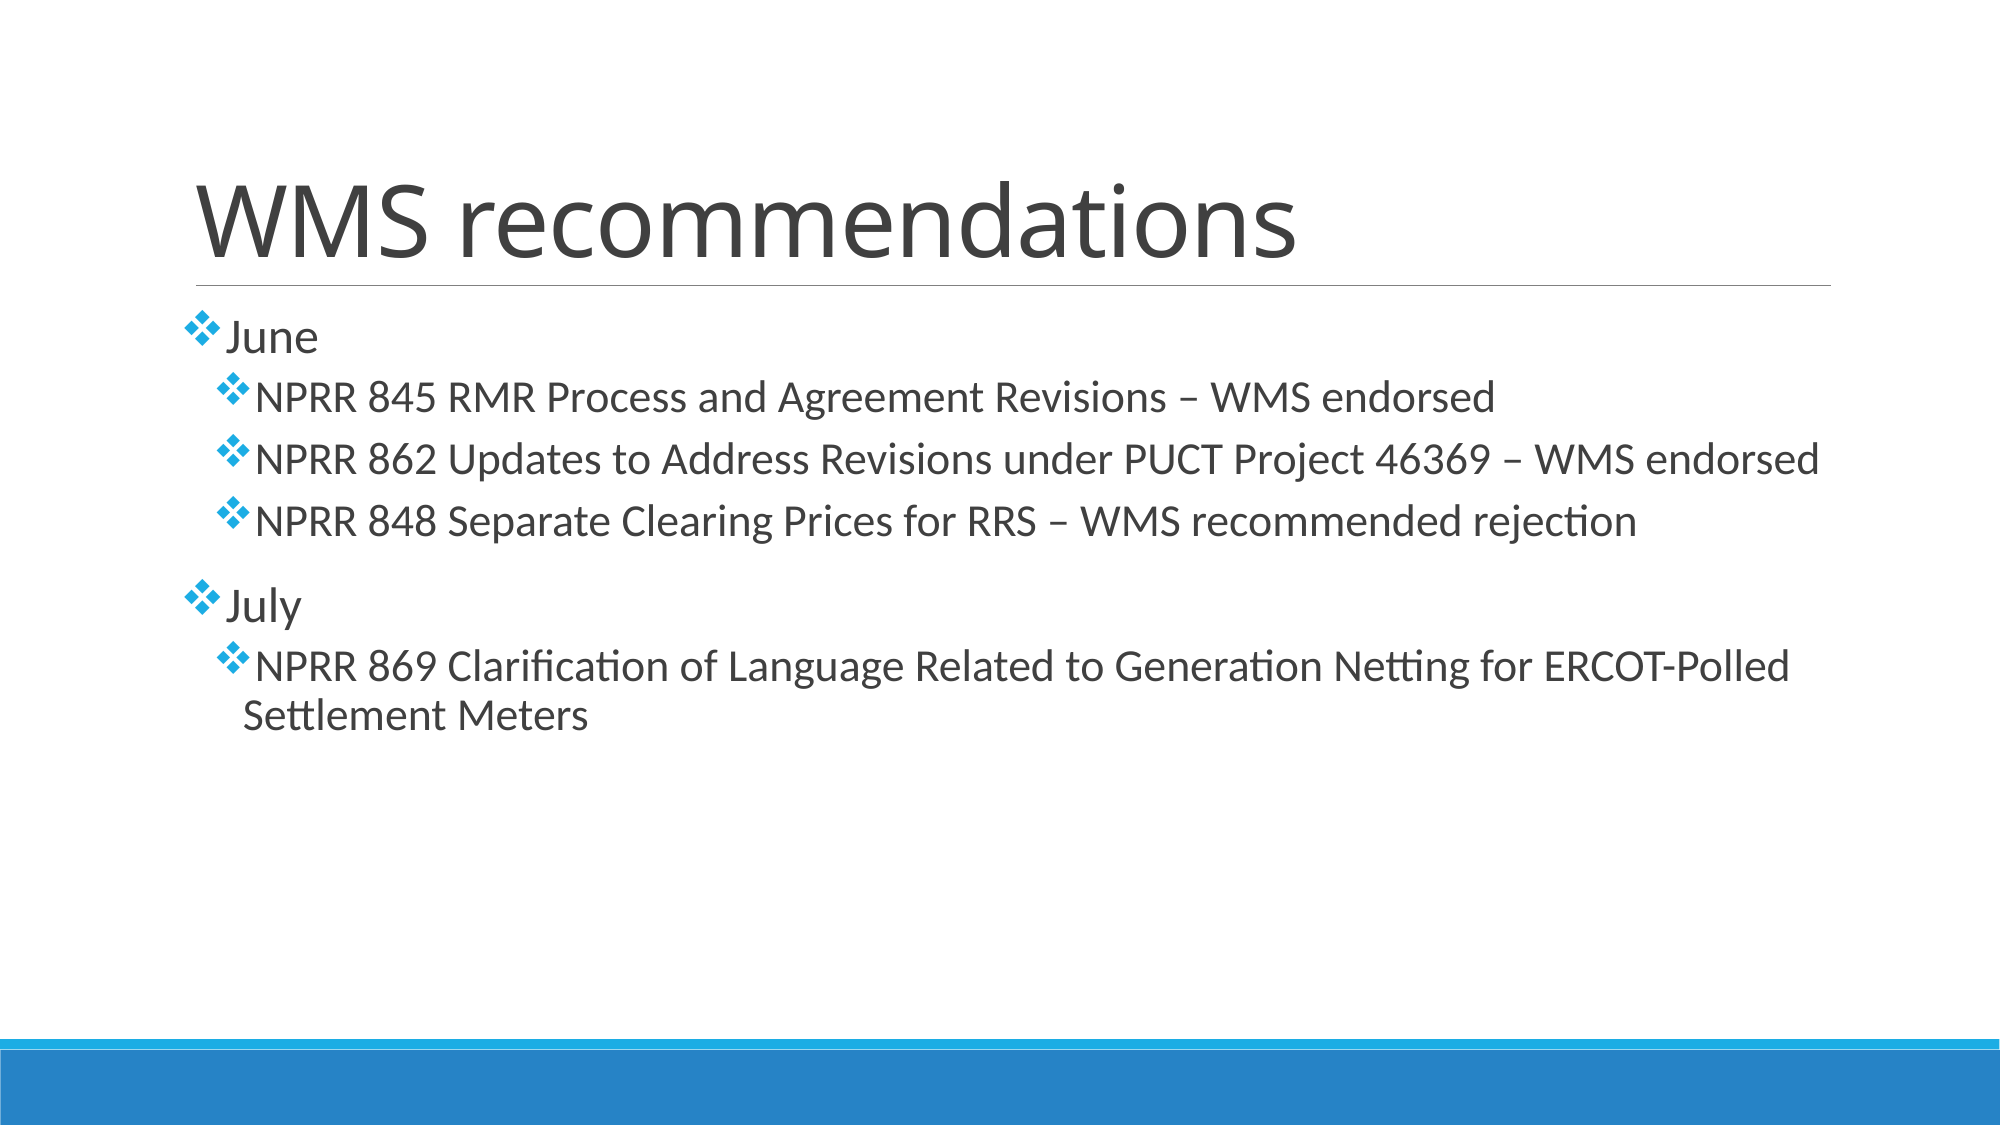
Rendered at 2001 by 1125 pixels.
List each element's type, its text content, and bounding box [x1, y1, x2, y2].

title WMS recommendations [180, 47, 1830, 285]
list June NPRR 845 RMR Process and Agreement Revisions – WMS endorsed NPRR 862 Updates to Address Revisions under PUCT Project 46369 – WMS endorsed NPRR 848 Separate Clearing Prices for RRS – WMS recommended rejection July NPRR 869 Clarification of Language Related to Generation Netting for ERCOT-Polled Settlement Meters [180, 302, 1830, 963]
